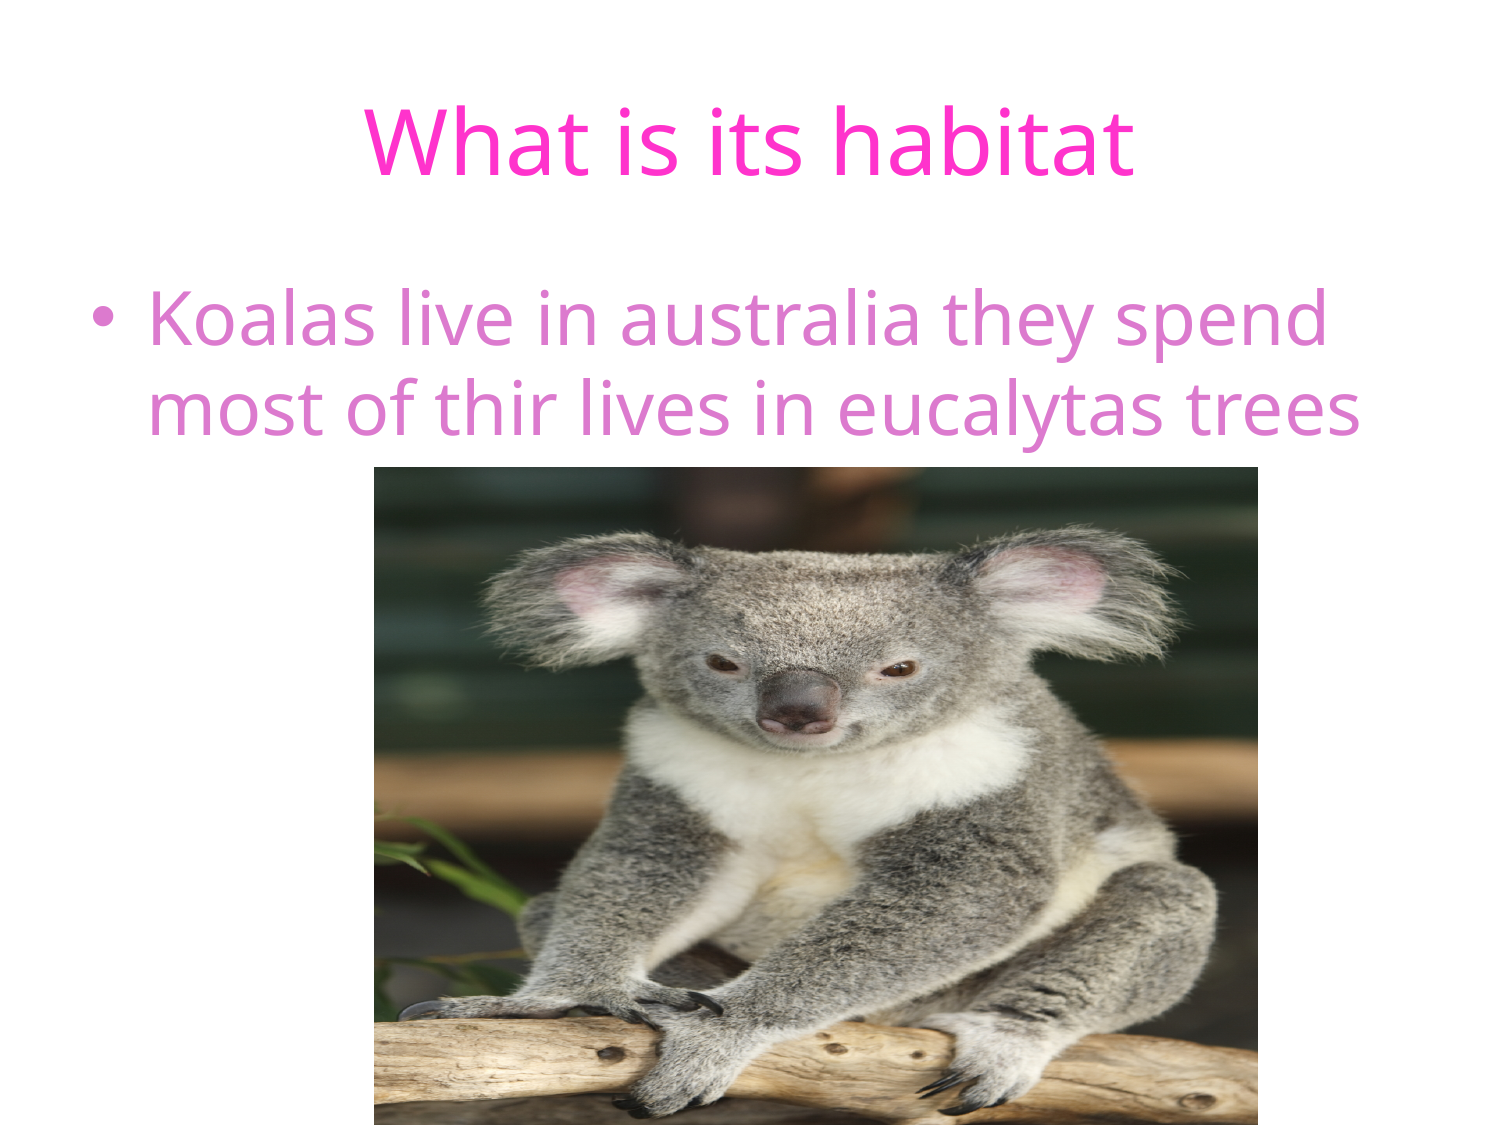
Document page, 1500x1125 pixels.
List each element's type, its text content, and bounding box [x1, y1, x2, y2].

list Koalas live in australia they spend most of thir lives in eucalytas trees [75, 262, 1425, 1005]
picture [374, 467, 1259, 1125]
title What is its habitat [75, 45, 1425, 233]
